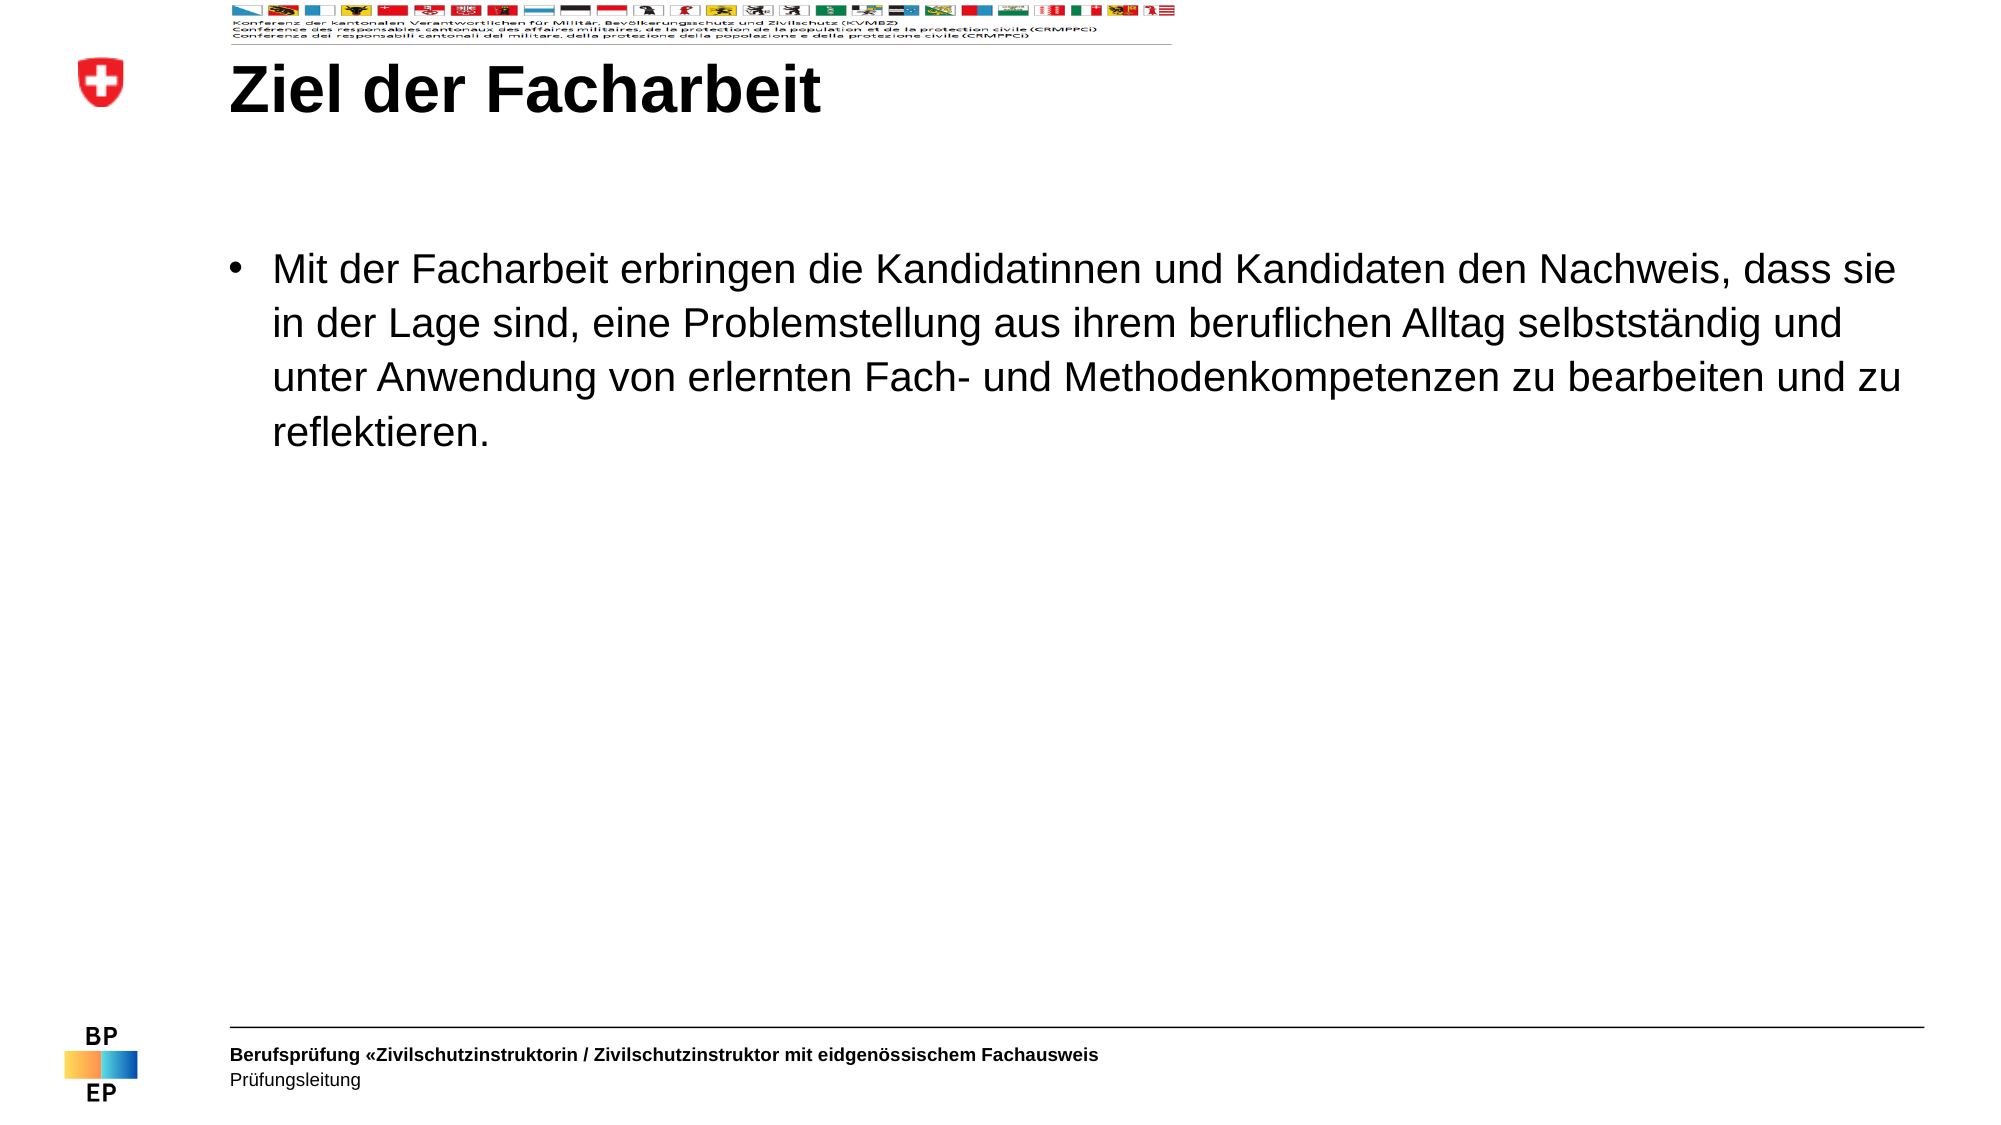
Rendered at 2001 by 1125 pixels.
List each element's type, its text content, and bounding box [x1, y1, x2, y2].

list Mit der Facharbeit erbringen die Kandidatinnen und Kandidaten den Nachweis, dass sie in der Lage sind, eine Problemstellung aus ihrem beruflichen Alltag selbstständig und unter Anwendung von erlernten Fach- und Methodenkompetenzen zu bearbeiten und zu reflektieren. [228, 237, 1922, 981]
title Ziel der Facharbeit [229, 50, 1922, 199]
picture [229, 4, 1175, 46]
footer Berufsprüfung «Zivilschutzinstruktorin / Zivilschutzinstruktor mit eidgenössischem Fachausweis Prüfungsleitung [229, 1040, 1177, 1088]
picture [61, 1021, 140, 1106]
